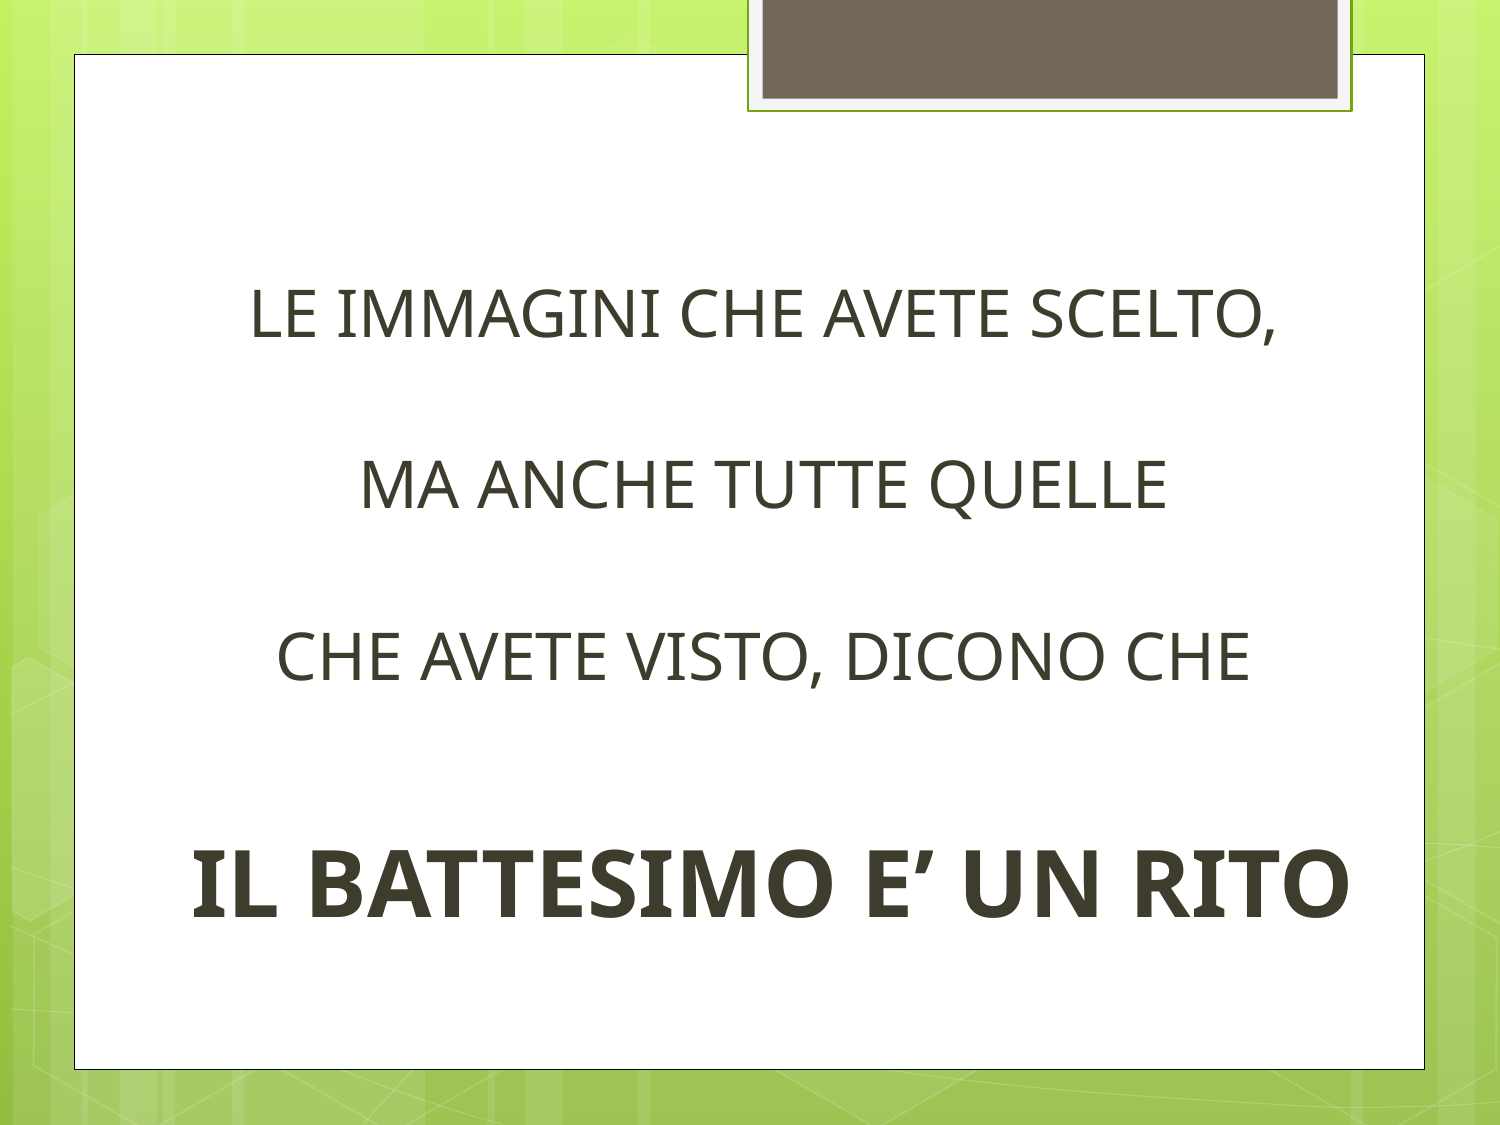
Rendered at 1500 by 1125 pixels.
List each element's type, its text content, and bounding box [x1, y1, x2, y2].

list LE IMMAGINI CHE AVETE SCELTO, MA ANCHE TUTTE QUELLE CHE AVETE VISTO, DICONO CHE IL BATTESIMO E’ UN RITO [88, 184, 1447, 965]
